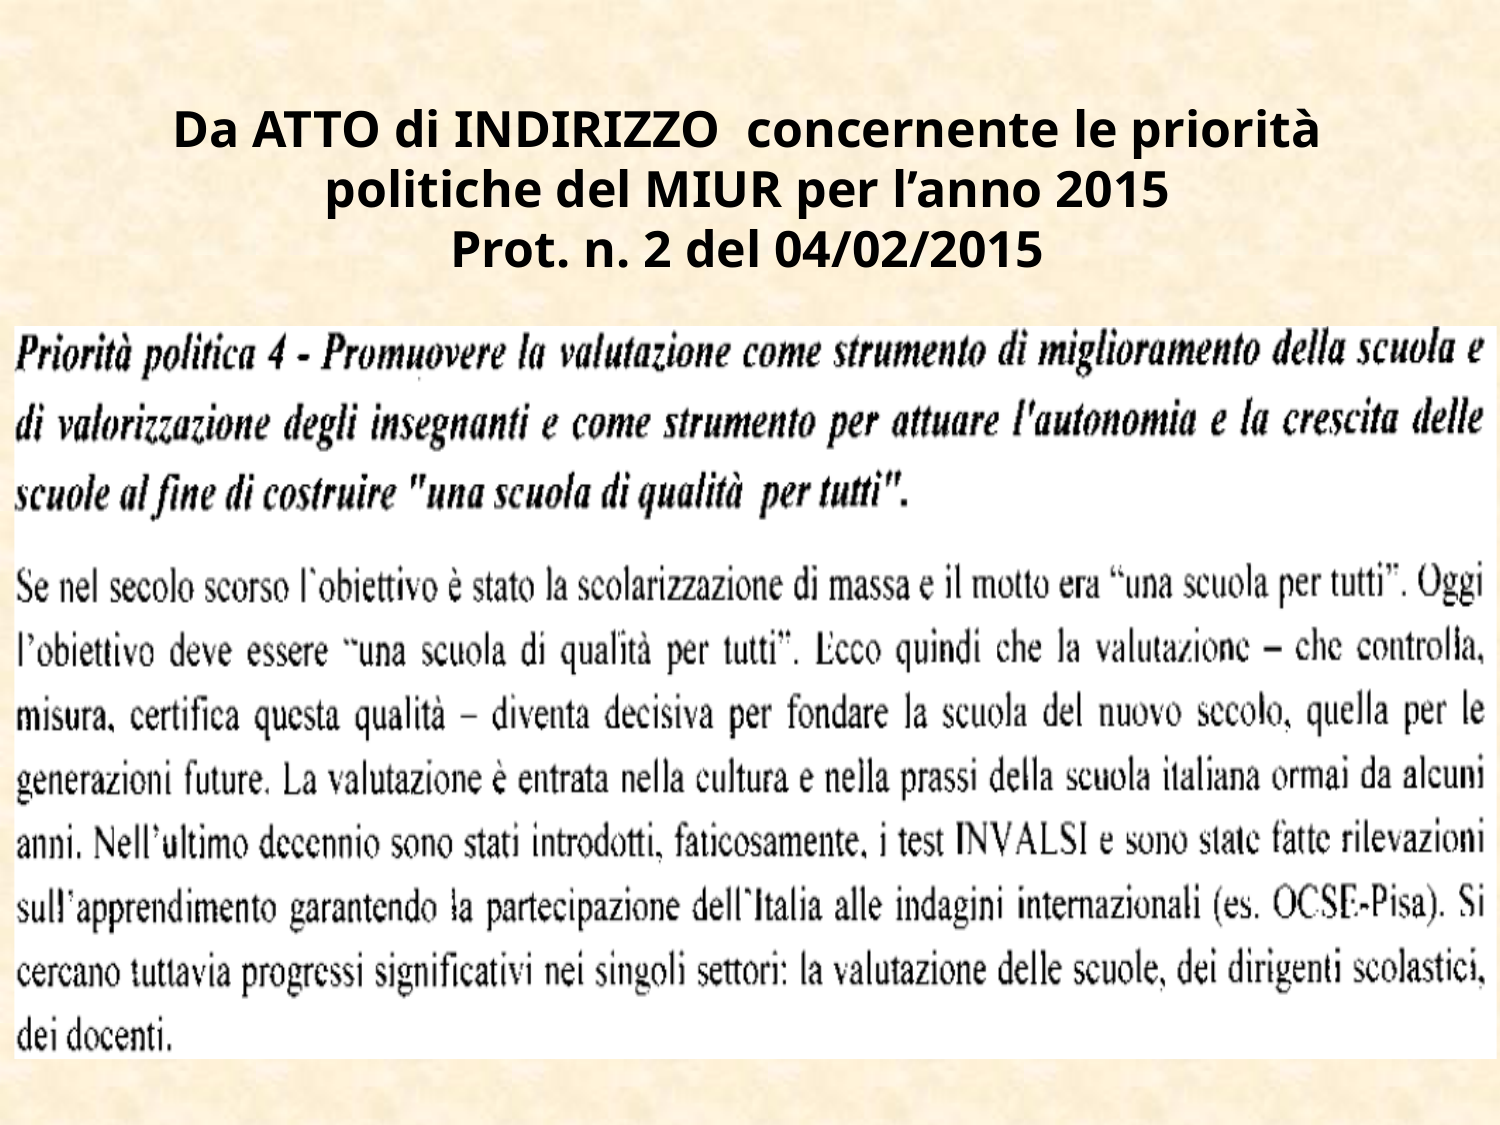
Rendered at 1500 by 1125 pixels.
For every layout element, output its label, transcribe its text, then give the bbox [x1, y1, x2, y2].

picture [0, 0, 1500, 1125]
text_box Da ATTO di INDIRIZZO concernente le priorità politiche del MIUR per l’anno 2015 Prot. n. 2 del 04/02/2015 [44, 89, 1451, 285]
